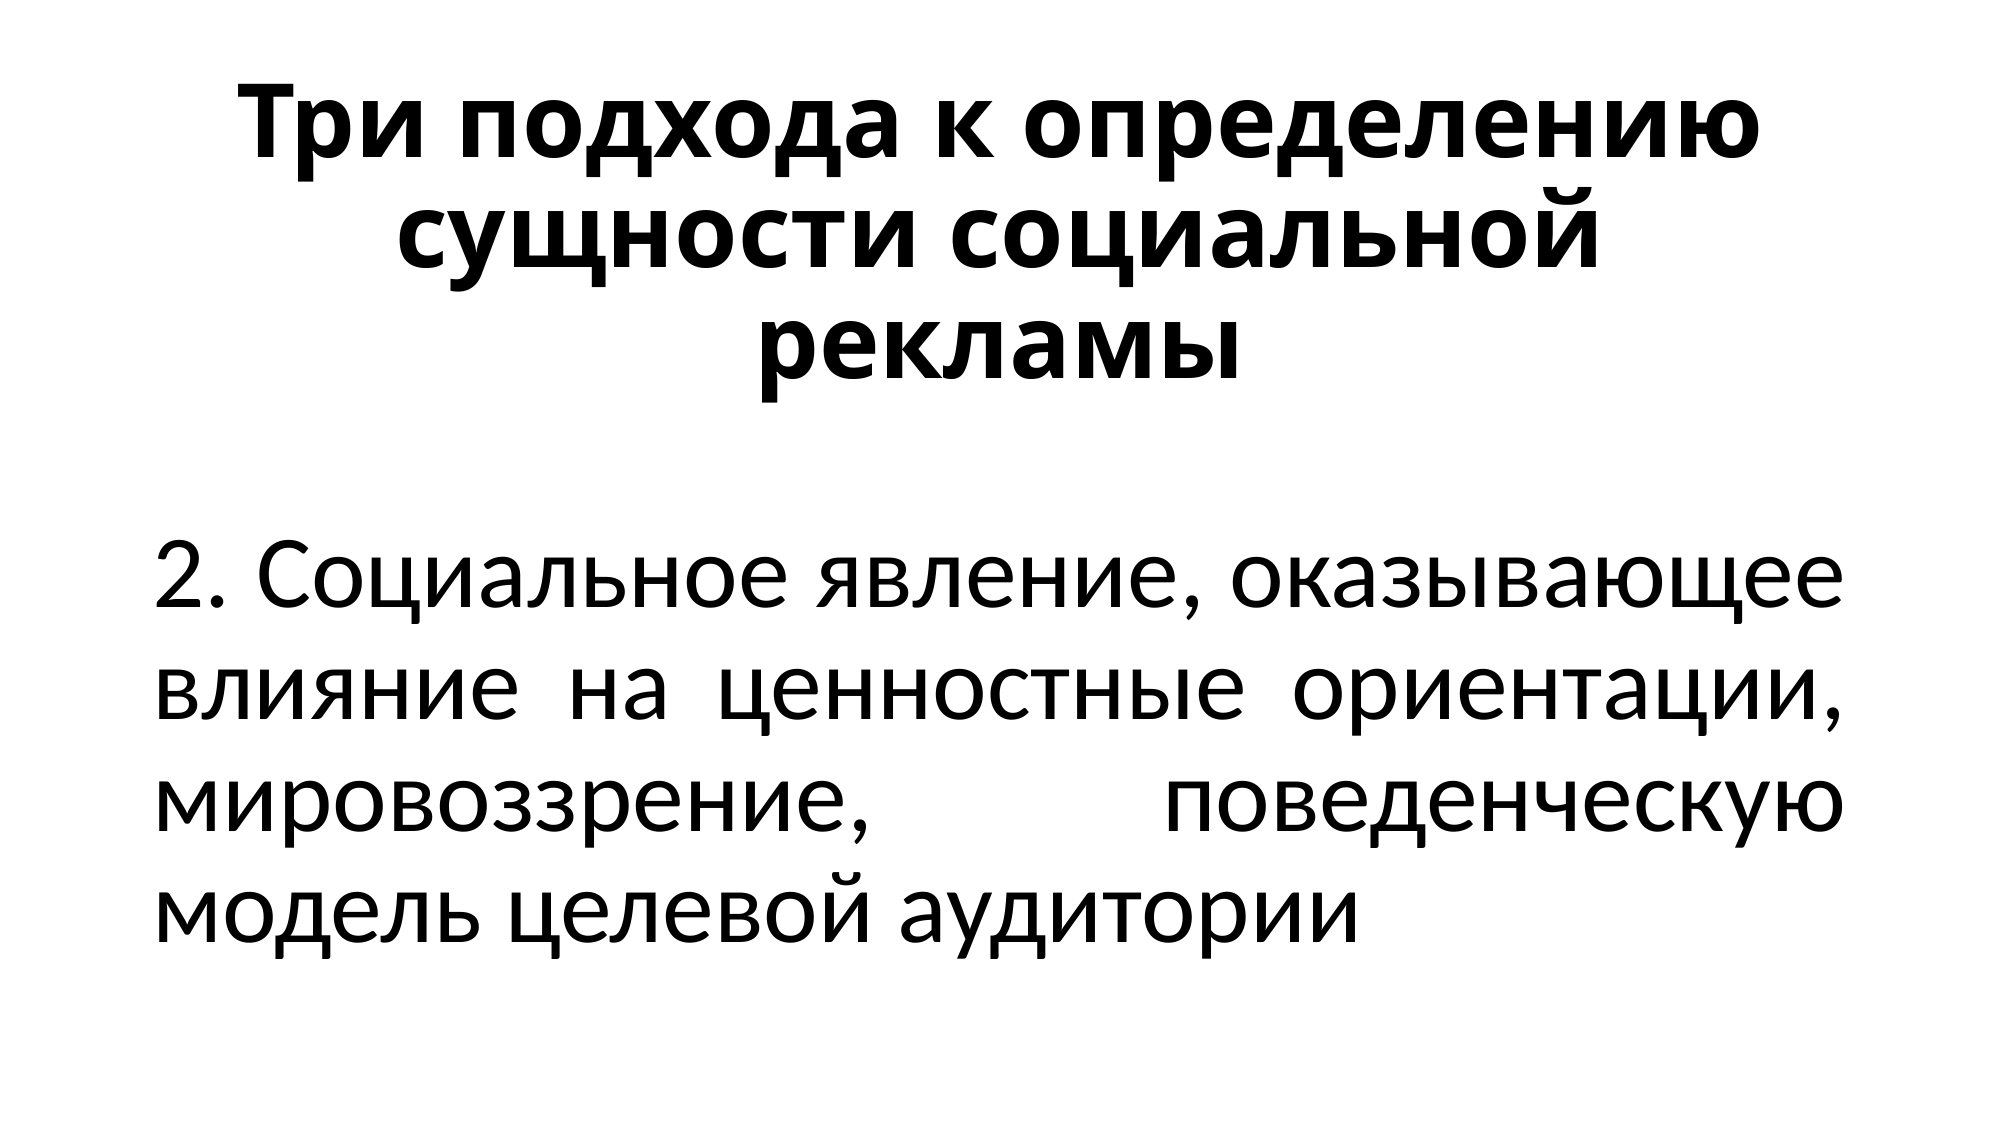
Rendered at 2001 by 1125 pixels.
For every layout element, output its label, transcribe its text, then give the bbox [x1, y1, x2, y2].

list 2. Социальное явление, оказывающее влияние на ценностные ориентации, мировоззрение, поведенческую модель целевой аудитории [137, 511, 1863, 1014]
title Три подхода к определению сущности социальной рекламы [137, 59, 1863, 410]
